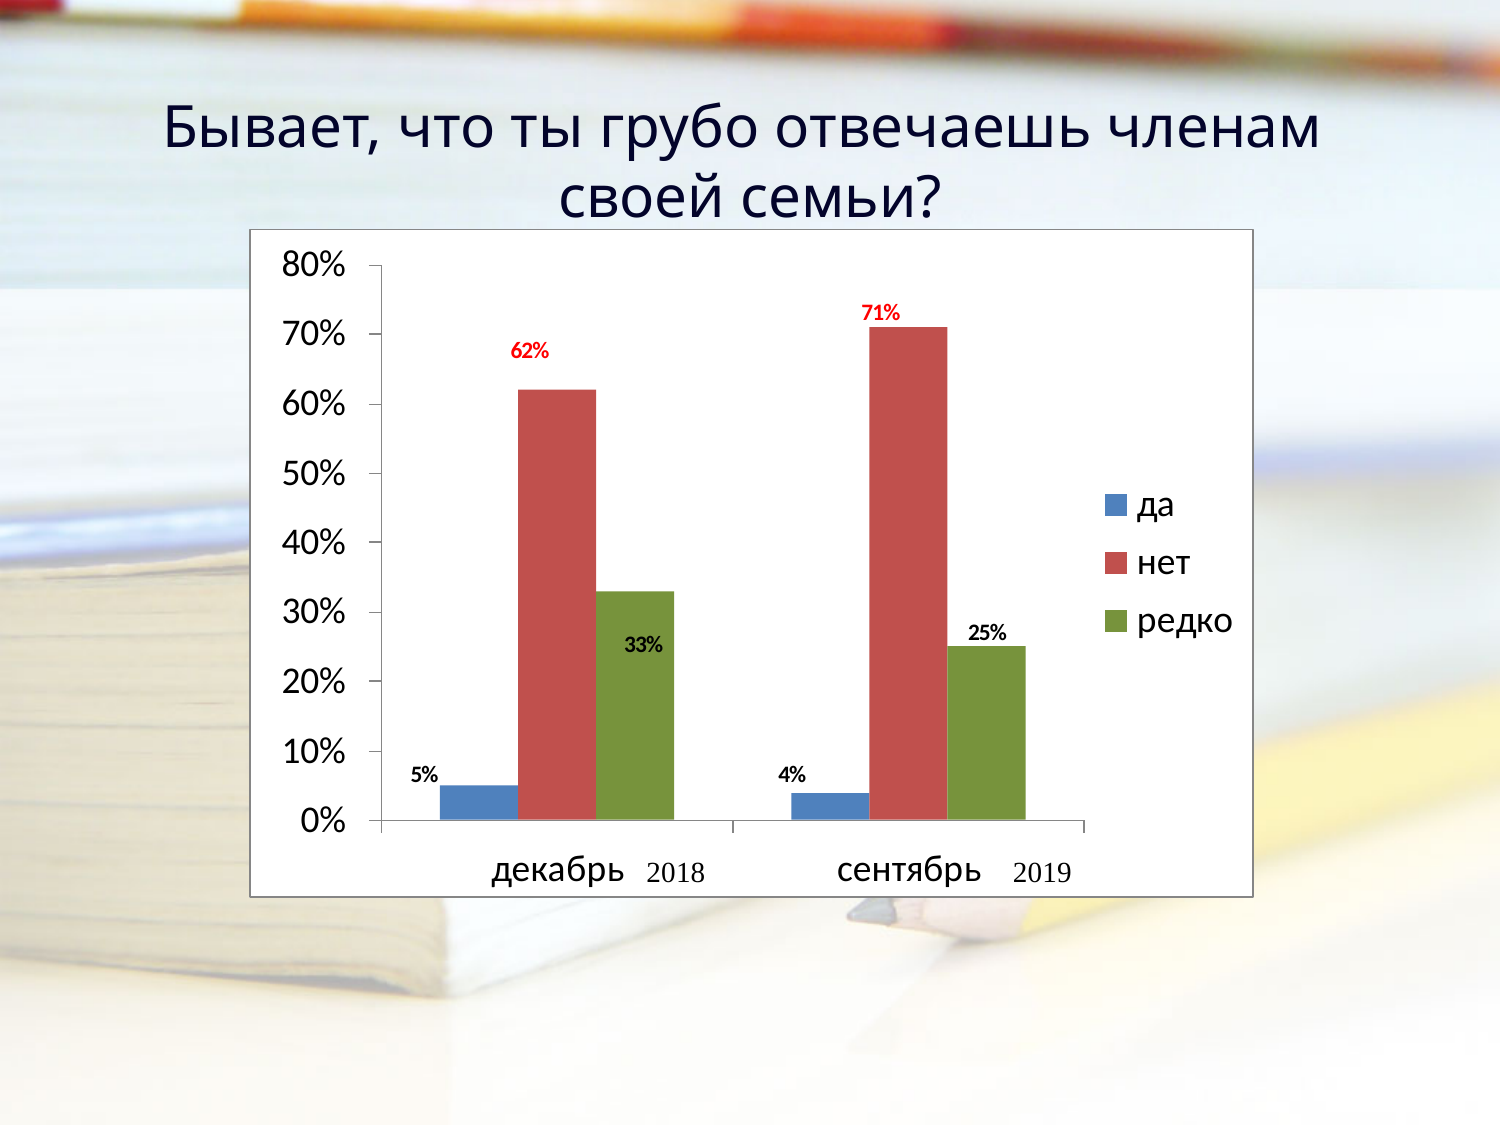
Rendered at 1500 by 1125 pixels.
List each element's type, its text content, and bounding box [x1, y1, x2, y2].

picture [0, 0, 1500, 1125]
list [112, 324, 1388, 1001]
title Бывает, что ты грубо отвечаешь членам своей семьи? [112, 99, 1388, 288]
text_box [241, 220, 1259, 905]
